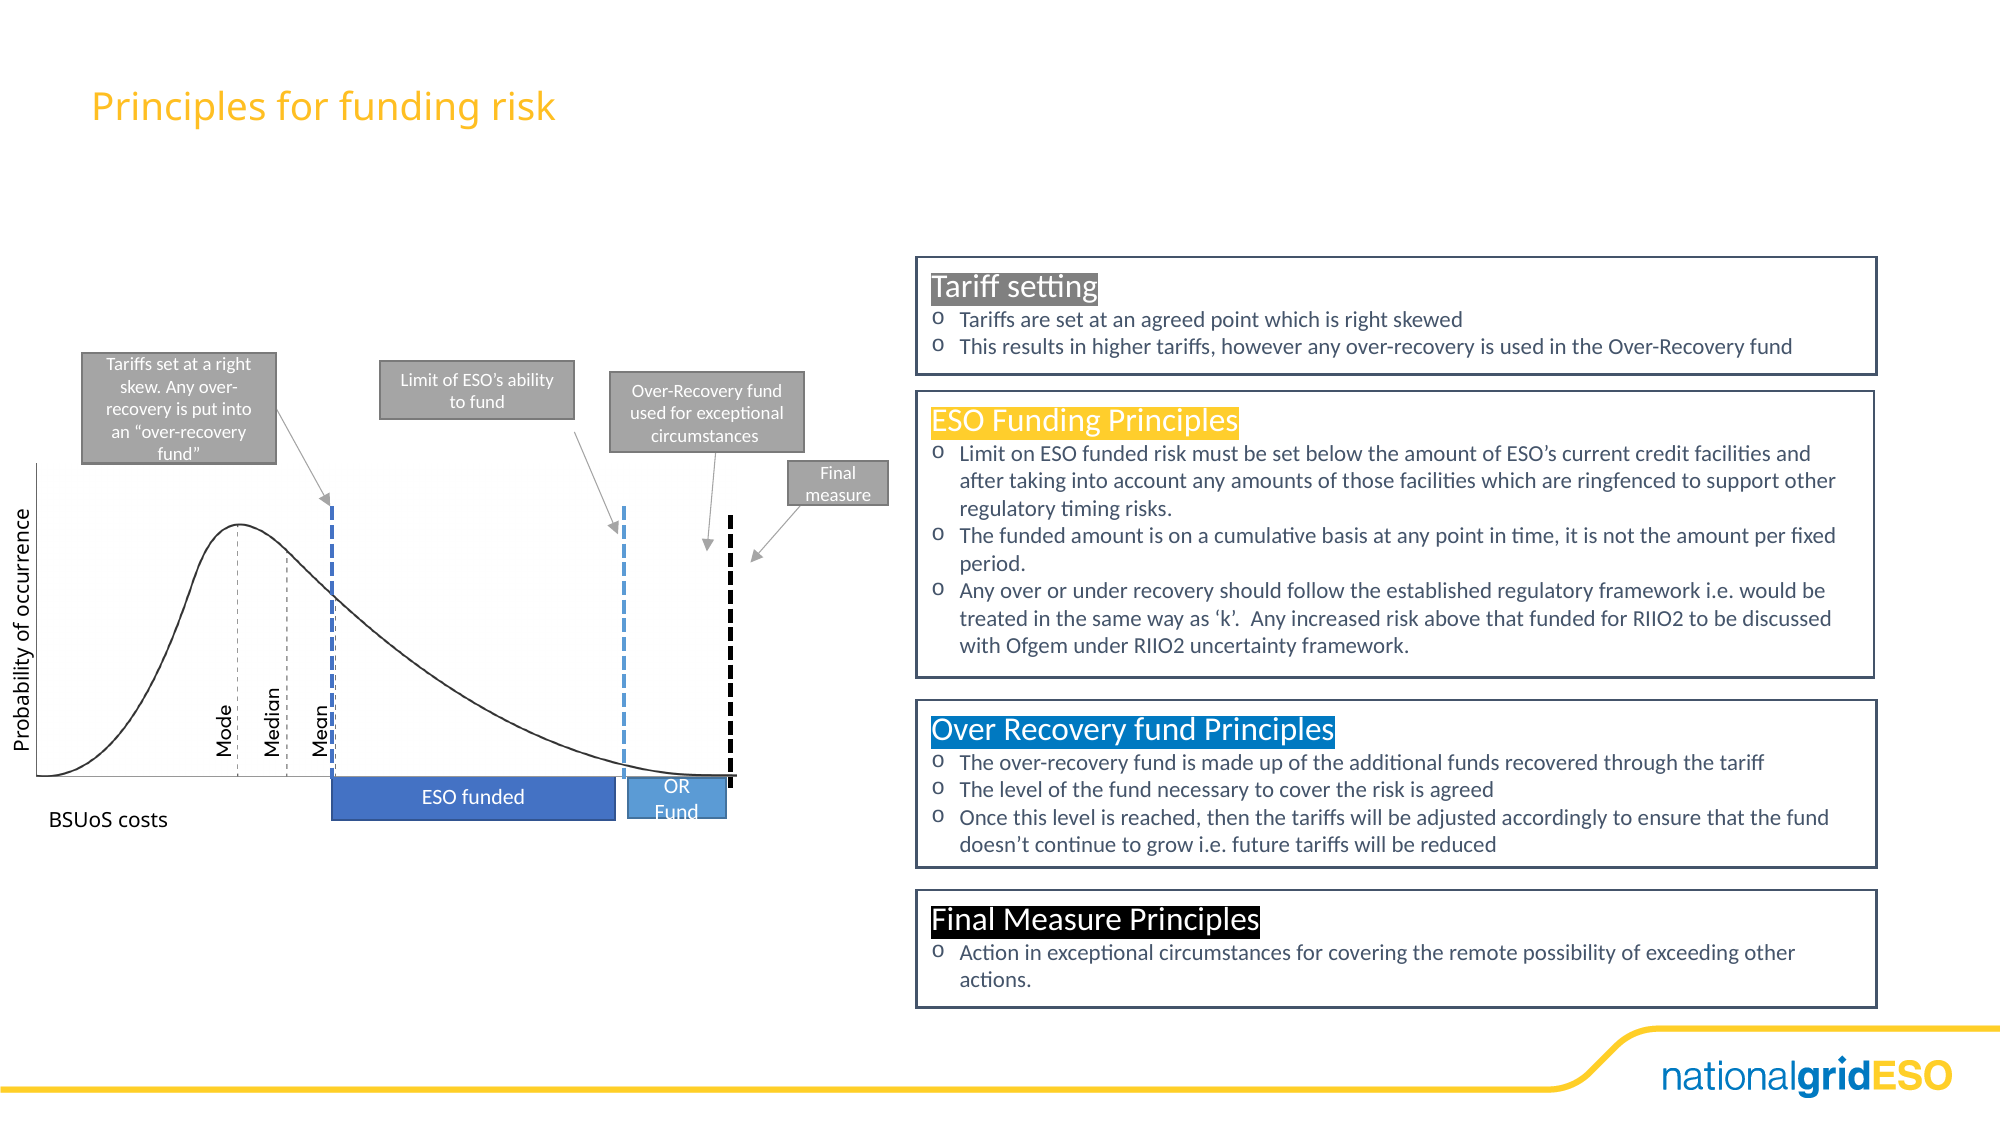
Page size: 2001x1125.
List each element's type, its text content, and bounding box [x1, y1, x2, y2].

text_box Final Measure Principles Action in exceptional circumstances for covering the remote possibility of exceeding other actions. [916, 889, 1877, 1008]
text_box Probability of occurrence [0, 454, 36, 767]
text_box Over-Recovery fund used for exceptional circumstances [737, 371, 805, 453]
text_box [750, 501, 805, 563]
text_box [706, 442, 717, 552]
text_box ESO Funding Principles Limit on ESO funded risk must be set below the amount of ESO’s current credit facilities and after taking into account any amounts of those facilities which are ringfenced to support other regulatory timing risks. The funded amount is on a cumulative basis at any point in time, it is not the amount per fixed period. Any over or under recovery should follow the established regulatory framework i.e. would be treated in the same way as ‘k’. Any increased risk above that funded for RIIO2 to be discussed with Ofgem under RIIO2 uncertainty framework. [916, 391, 1875, 678]
text_box Tariff setting Tariffs are set at an agreed point which is right skewed This results in higher tariffs, however any over-recovery is used in the Over-Recovery fund [916, 257, 1877, 375]
text_box BSUoS costs [33, 799, 347, 840]
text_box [36, 352, 737, 820]
text_box Over Recovery fund Principles The over-recovery fund is made up of the additional funds recovered through the tariff The level of the fund necessary to cover the risk is agreed Once this level is reached, then the tariffs will be adjusted accordingly to ensure that the fund doesn’t continue to grow i.e. future tariffs will be reduced [916, 699, 1877, 868]
title Principles for funding risk [76, 79, 1924, 185]
text_box Final measure [787, 460, 889, 506]
picture [0, 1024, 2000, 1125]
